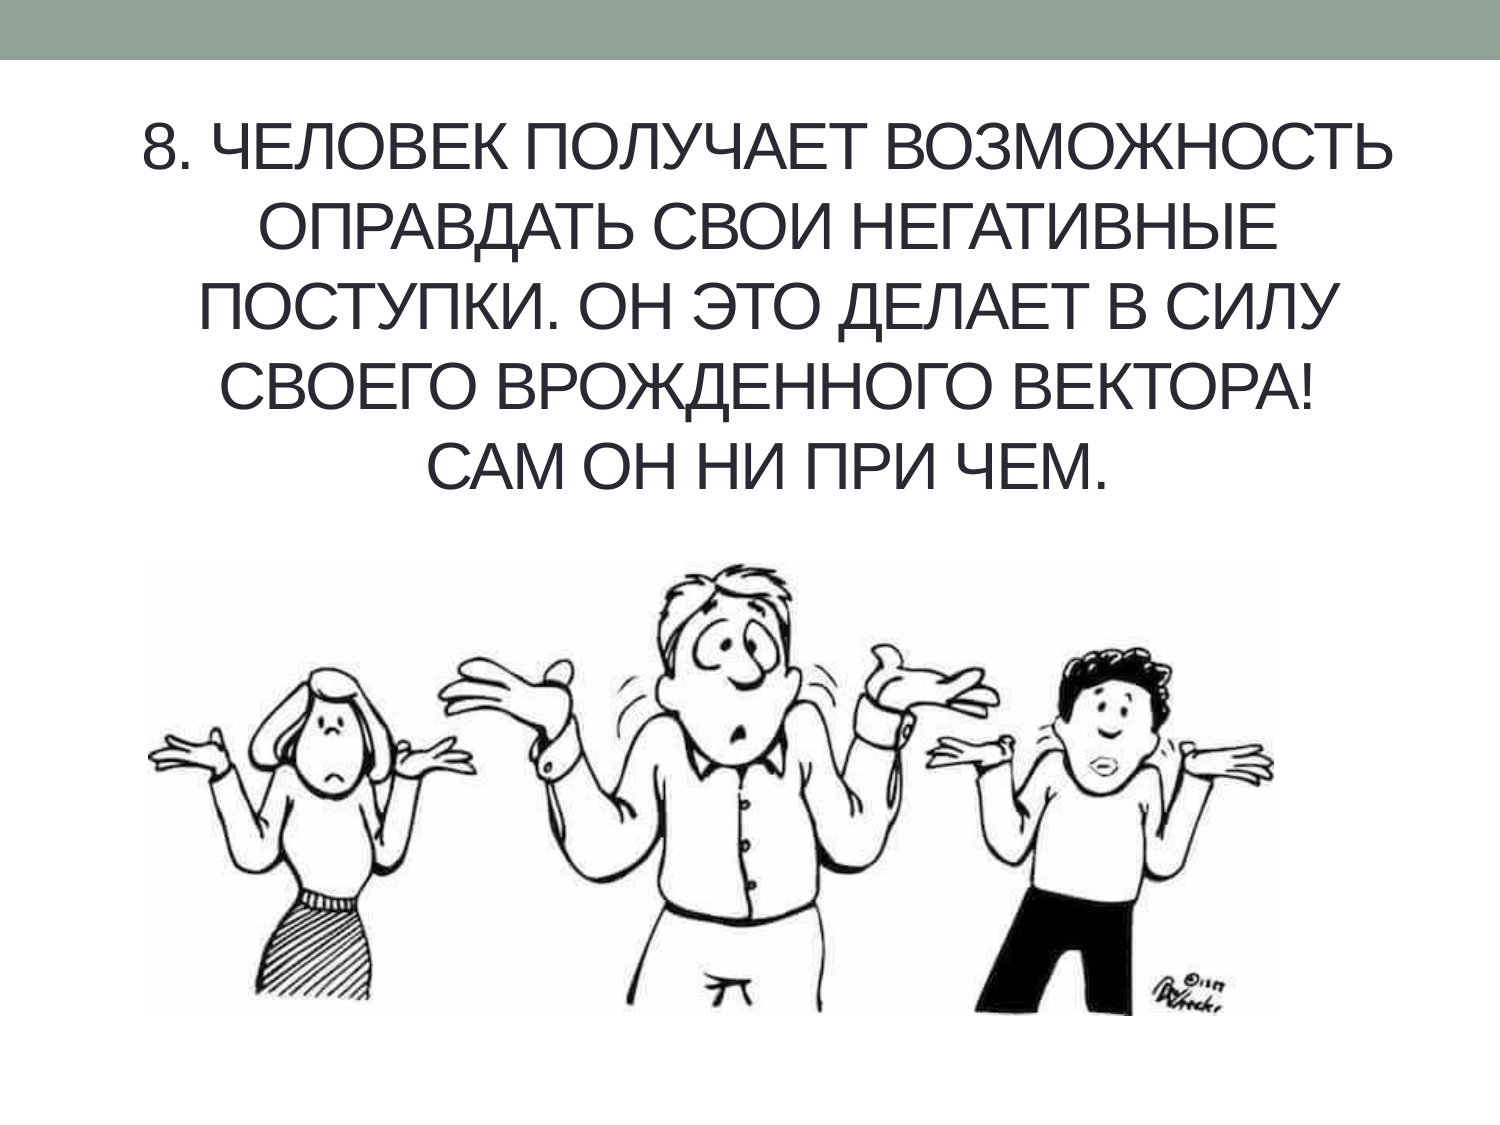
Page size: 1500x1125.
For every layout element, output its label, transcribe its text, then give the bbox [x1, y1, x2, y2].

picture [148, 562, 1275, 1016]
title 8. ЧЕЛОВЕК ПОЛУЧАЕТ ВОЗМОЖНОСТЬ ОПРАВДАТЬ СВОИ НЕГАТИВНЫЕ ПОСТУПКИ. ОН ЭТО ДЕЛАЕТ В СИЛУ СВОЕГО ВРОЖДЕННОГО ВЕКТОРА! САМ ОН НИ ПРИ ЧЕМ. [88, 78, 1447, 528]
